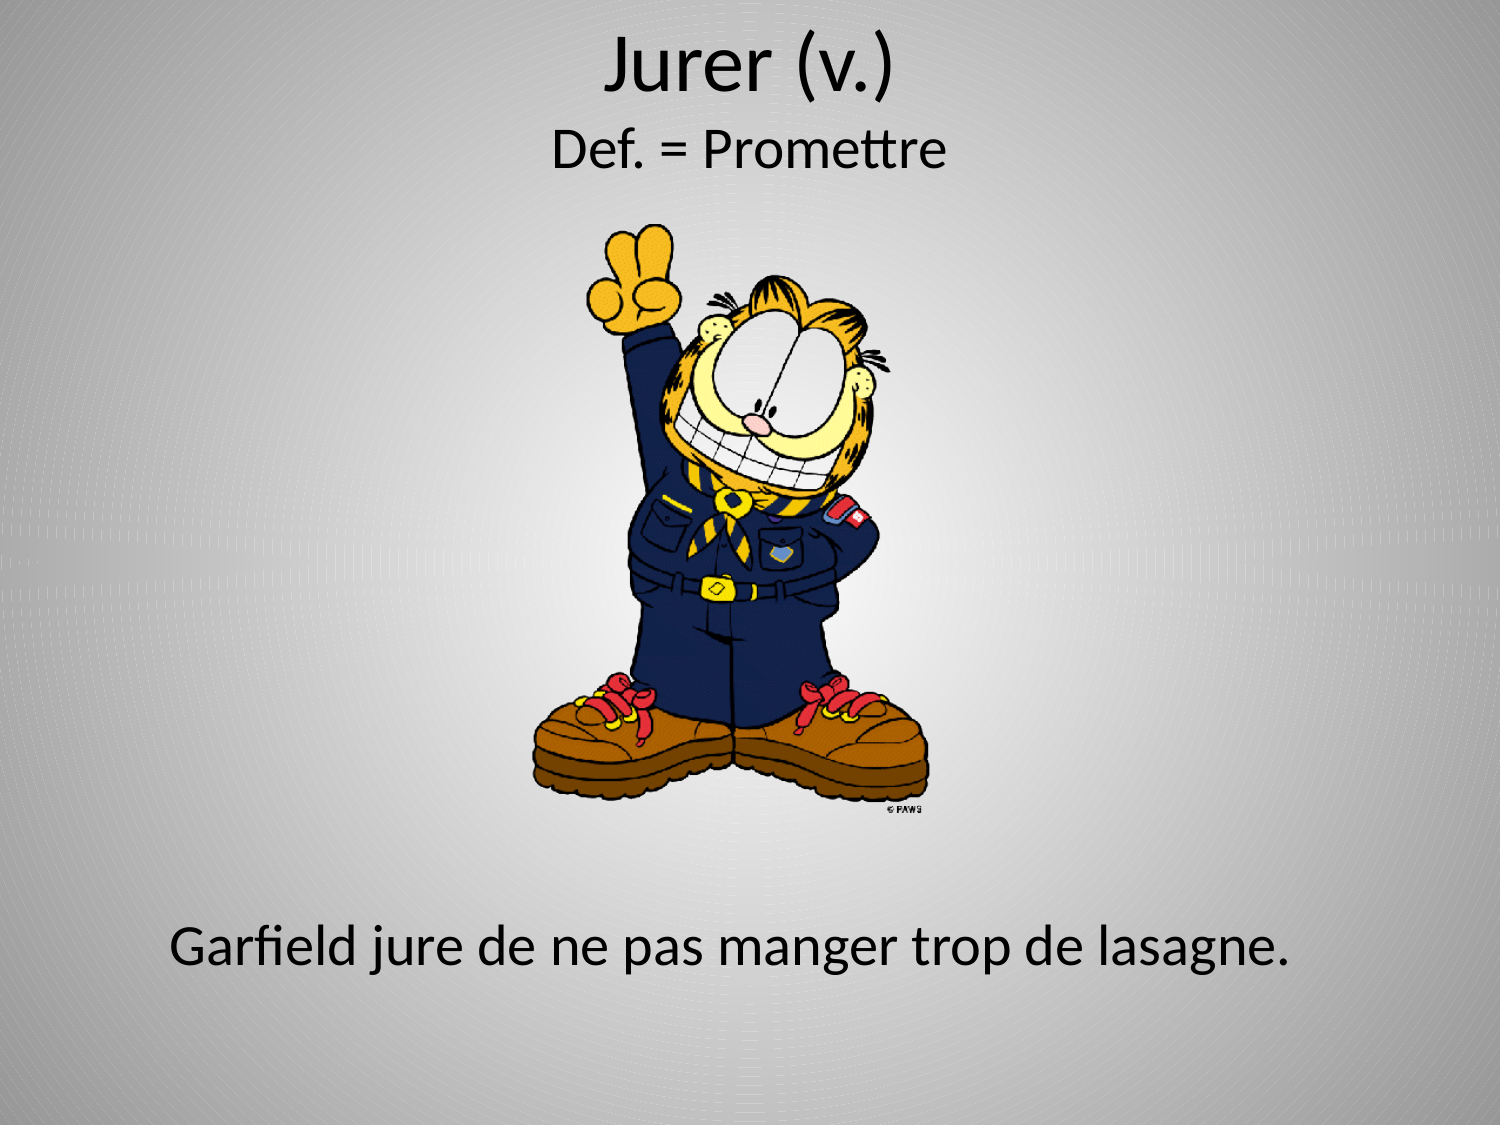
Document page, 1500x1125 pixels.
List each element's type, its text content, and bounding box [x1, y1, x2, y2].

title Jurer (v.) Def. = Promettre [75, 0, 1425, 188]
picture [437, 224, 1026, 813]
text_box [99, 849, 1438, 946]
text_box Garfield jure de ne pas manger trop de lasagne. [99, 900, 1375, 985]
